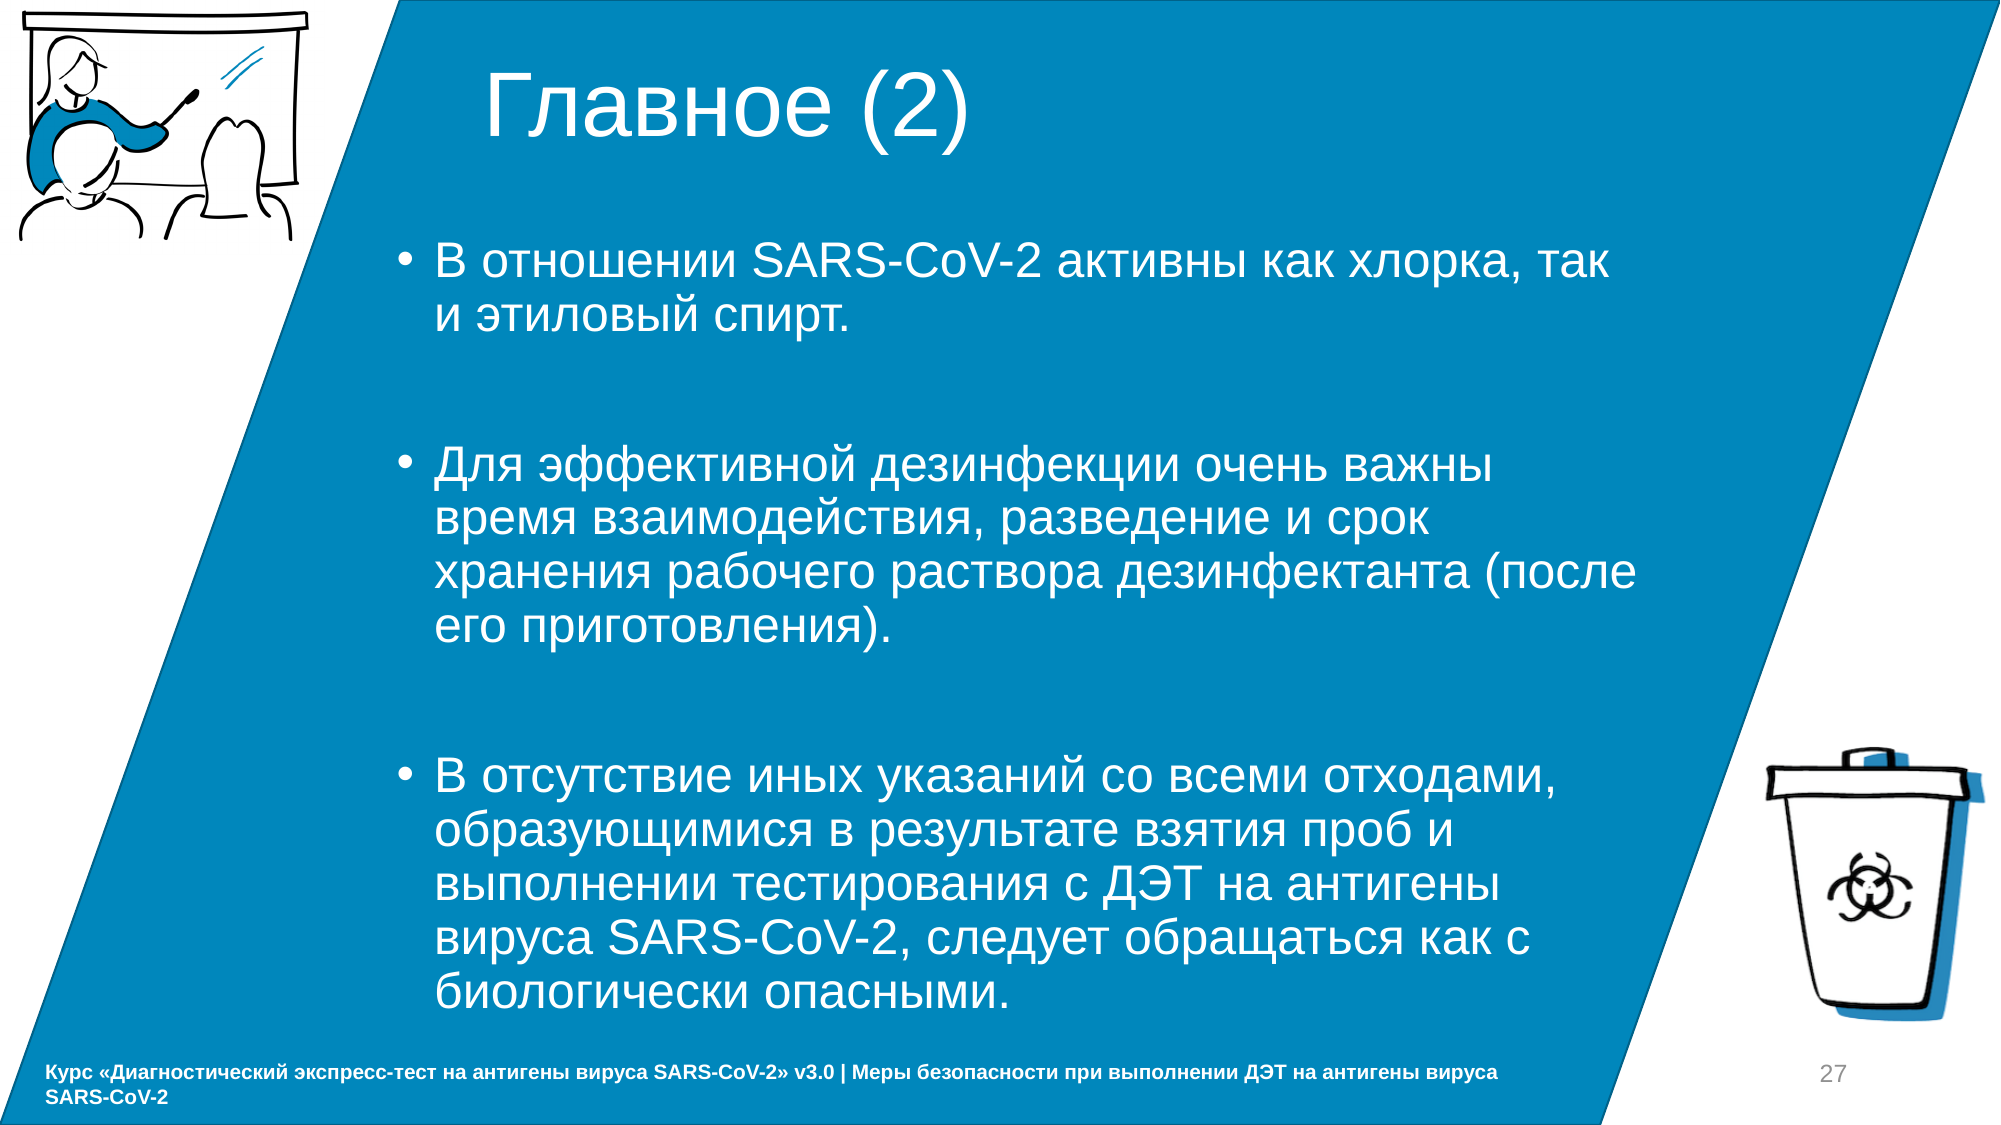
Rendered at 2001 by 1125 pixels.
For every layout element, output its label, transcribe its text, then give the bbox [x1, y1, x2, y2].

text_box В отношении SARS-CoV-2 активны как хлорка, так и этиловый спирт. Для эффективной дезинфекции очень важны время взаимодействия, разведение и срок хранения рабочего раствора дезинфектанта (после его приготовления). В отсутствие иных указаний со всеми отходами, образующимися в результате взятия проб и выполнении тестирования с ДЭТ на антигены вируса SARS-CoV-2, следует обращаться как с биологически опасными. [381, 226, 1657, 956]
footer Курс «Диагностический экспресс-тест на антигены вируса SARS-CoV-2» v3.0 | Меры безопасности при выполнении ДЭТ на антигены вируса SARS-CoV-2 [30, 1042, 1579, 1125]
picture [1759, 720, 1992, 1043]
text_box [0, 0, 2000, 1125]
slide_number 27 [1609, 1042, 1863, 1103]
text_box Главное (2) [468, 49, 1236, 205]
picture [0, 0, 326, 255]
